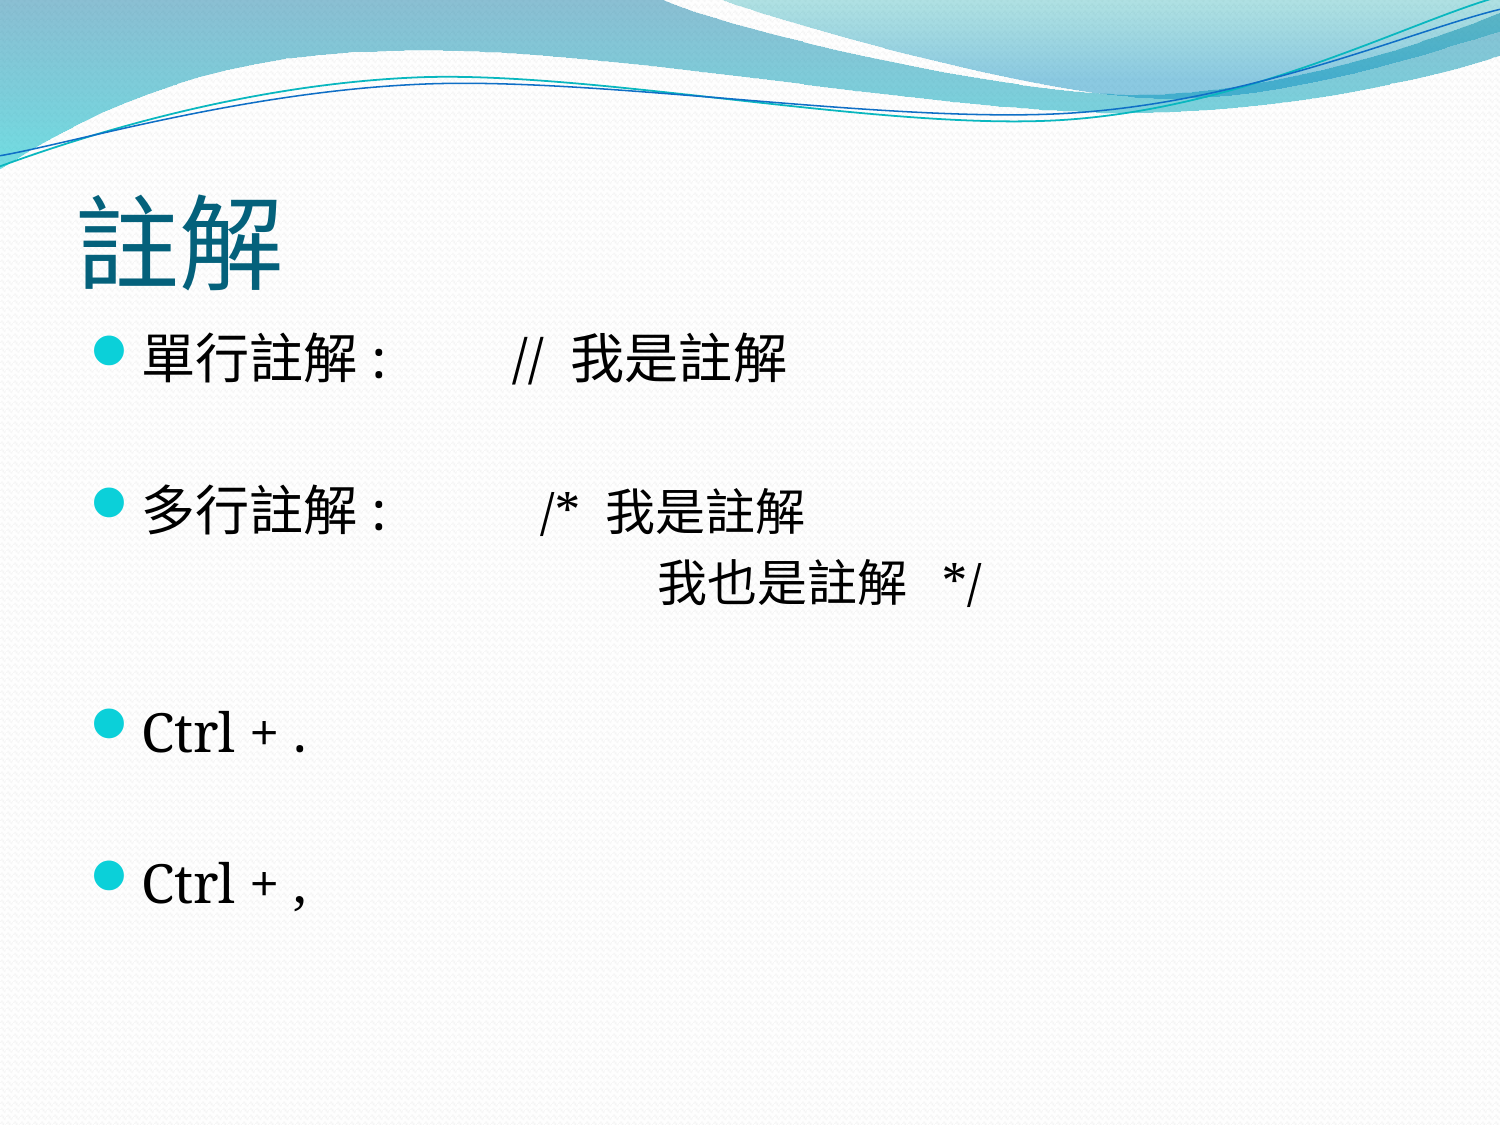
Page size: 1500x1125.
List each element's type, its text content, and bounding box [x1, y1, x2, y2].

title 註解 [75, 115, 1425, 303]
list 單行註解: // 我是註解 多行註解: /* 我是註解 我也是註解 */ Ctrl + . Ctrl + , [75, 317, 1425, 1038]
